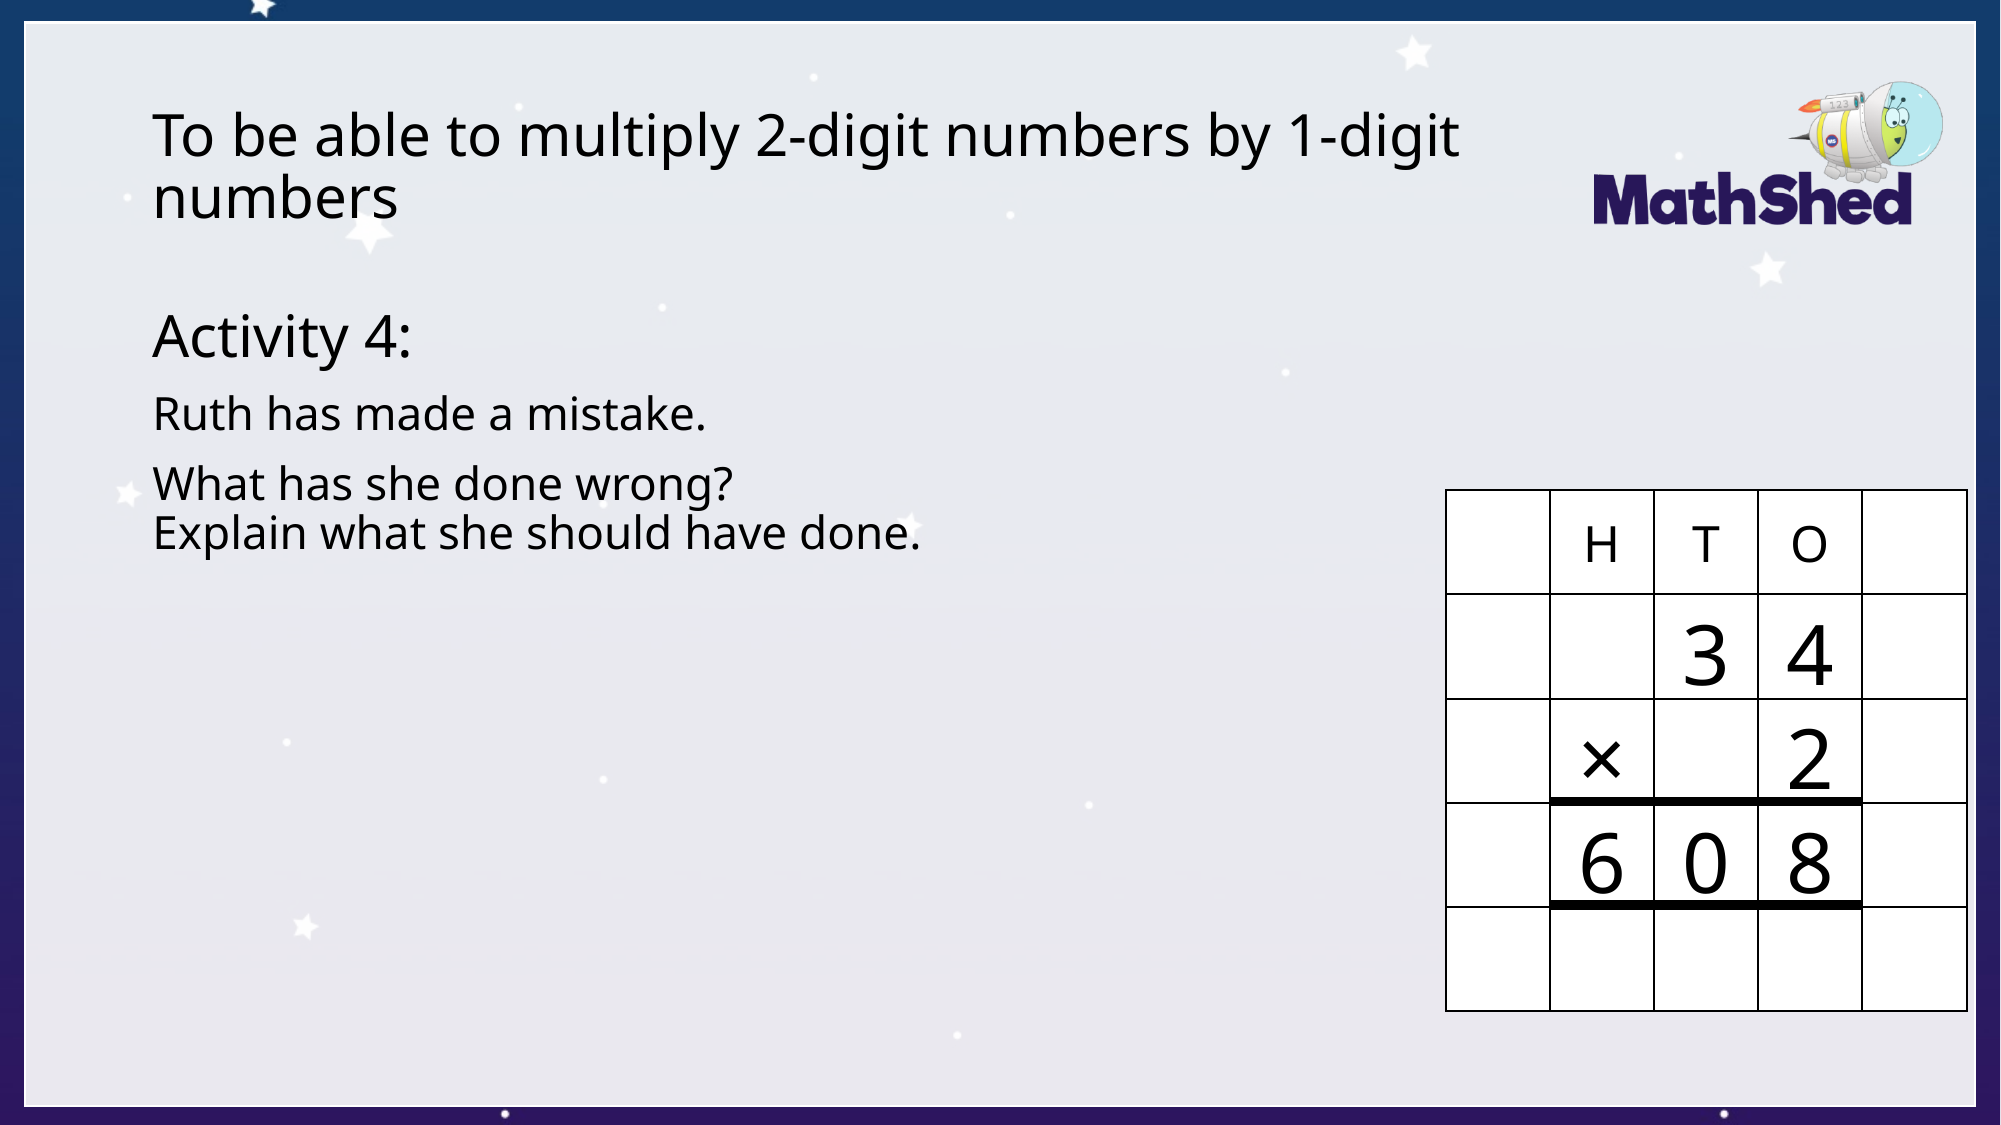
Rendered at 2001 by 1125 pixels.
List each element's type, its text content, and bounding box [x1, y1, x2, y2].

text_box [1861, 593, 1968, 698]
text_box [1445, 698, 1549, 802]
text_box [1445, 802, 1549, 906]
list Activity 4: Ruth has made a mistake. What has she done wrong? Explain what she should have done. [137, 299, 1335, 1014]
text_box [1653, 910, 1757, 1012]
text_box T [1653, 489, 1757, 593]
text_box 2 [1757, 698, 1861, 797]
picture [0, 0, 2001, 1125]
text_box [1549, 906, 1653, 1012]
text_box [1445, 489, 1549, 593]
text_box 3 [1653, 593, 1757, 698]
text_box 6 [1549, 802, 1653, 900]
text_box [1445, 906, 1549, 1012]
text_box × [1549, 698, 1653, 797]
text_box 0 [1653, 806, 1757, 900]
text_box [1445, 593, 1549, 698]
text_box [1757, 910, 1861, 1012]
text_box [1861, 802, 1968, 906]
text_box [1549, 593, 1653, 698]
text_box [1861, 906, 1968, 1012]
text_box [1861, 698, 1968, 802]
text_box 4 [1757, 593, 1861, 698]
text_box O [1757, 489, 1861, 593]
title To be able to multiply 2-digit numbers by 1-digit numbers [137, 59, 1578, 278]
text_box [1653, 698, 1757, 797]
text_box 8 [1757, 806, 1861, 900]
text_box [1861, 489, 1968, 593]
text_box H [1549, 489, 1653, 593]
